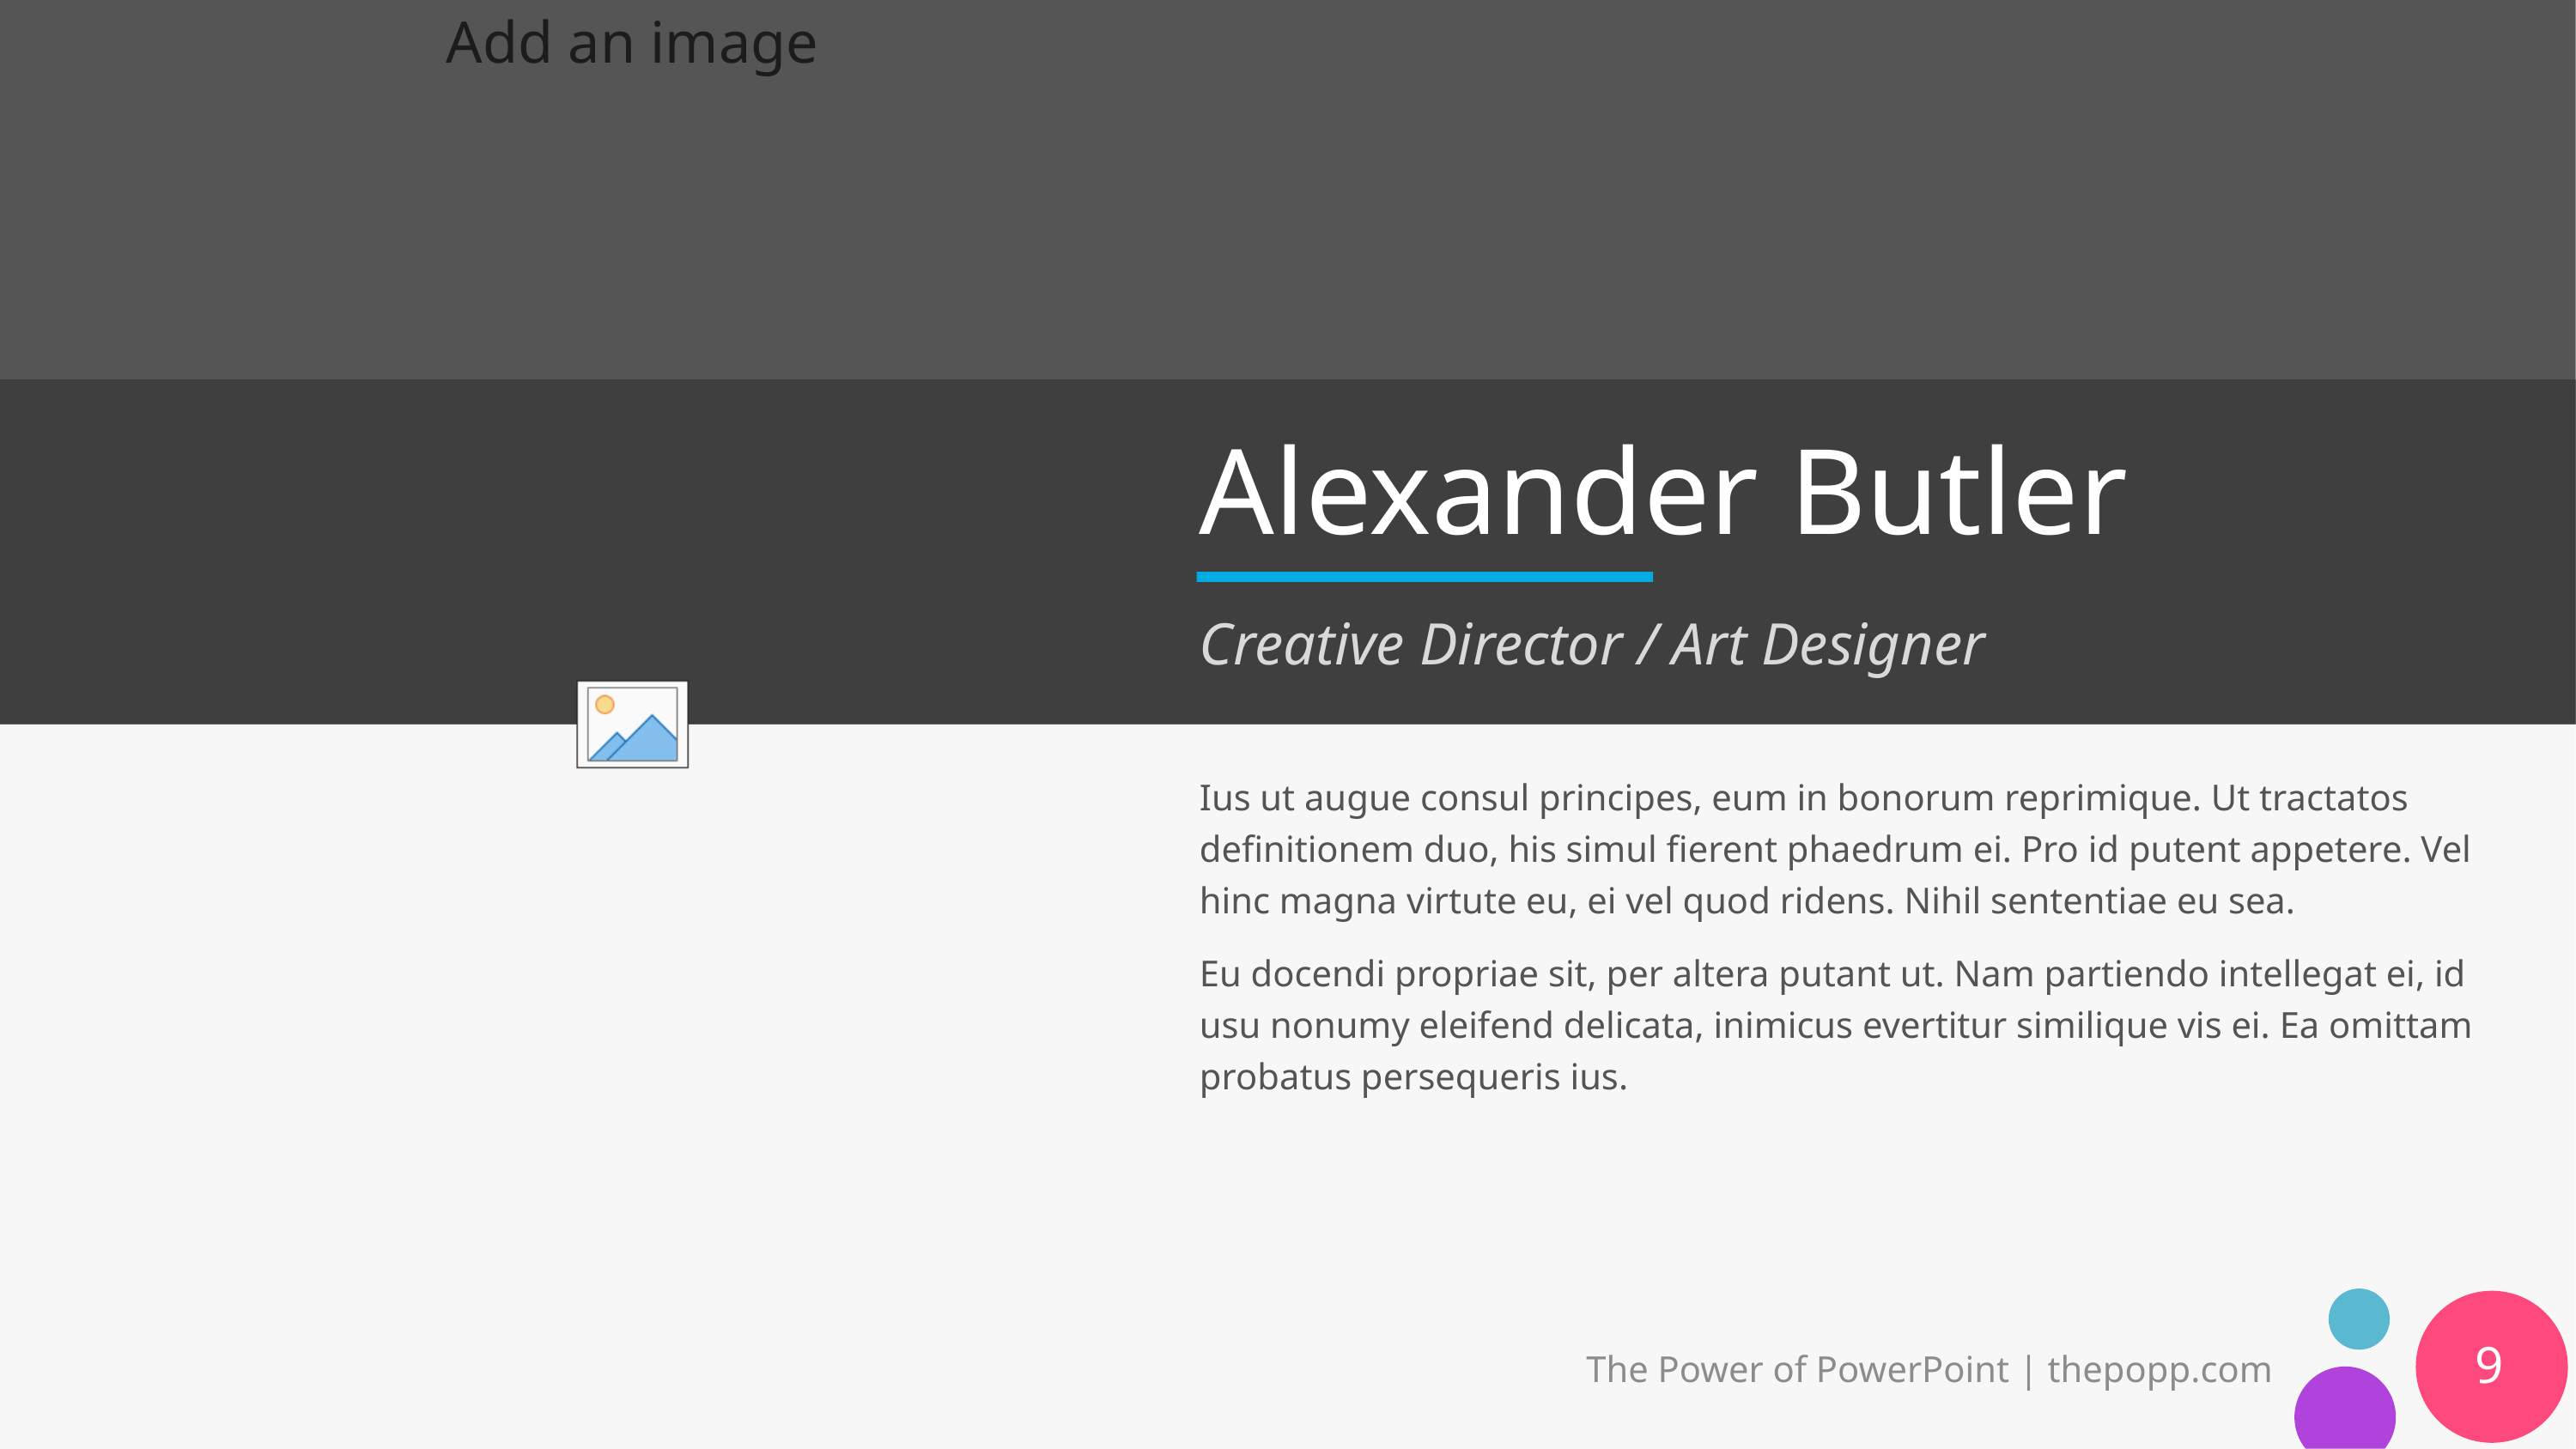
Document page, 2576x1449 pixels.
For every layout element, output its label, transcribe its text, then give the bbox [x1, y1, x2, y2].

list Creative Director / Art Designer [1176, 582, 2525, 714]
list Ius ut augue consul principes, eum in bonorum reprimique. Ut tractatos definitionem duo, his simul fierent phaedrum ei. Pro id putent appetere. Vel hinc magna virtute eu, ei vel quod ridens. Nihil sententiae eu sea. Eu docendi propriae sit, per altera putant ut. Nam partiendo intellegat ei, id usu nonumy eleifend delicata, inimicus evertitur similique vis ei. Ea omittam probatus persequeris ius. [1176, 755, 2525, 1201]
picture [121, 0, 1145, 1449]
footer The Power of PowerPoint | thepopp.com [1479, 1332, 2296, 1410]
slide_number 9 [2414, 1328, 2567, 1406]
title Alexander Butler [1176, 379, 2525, 570]
